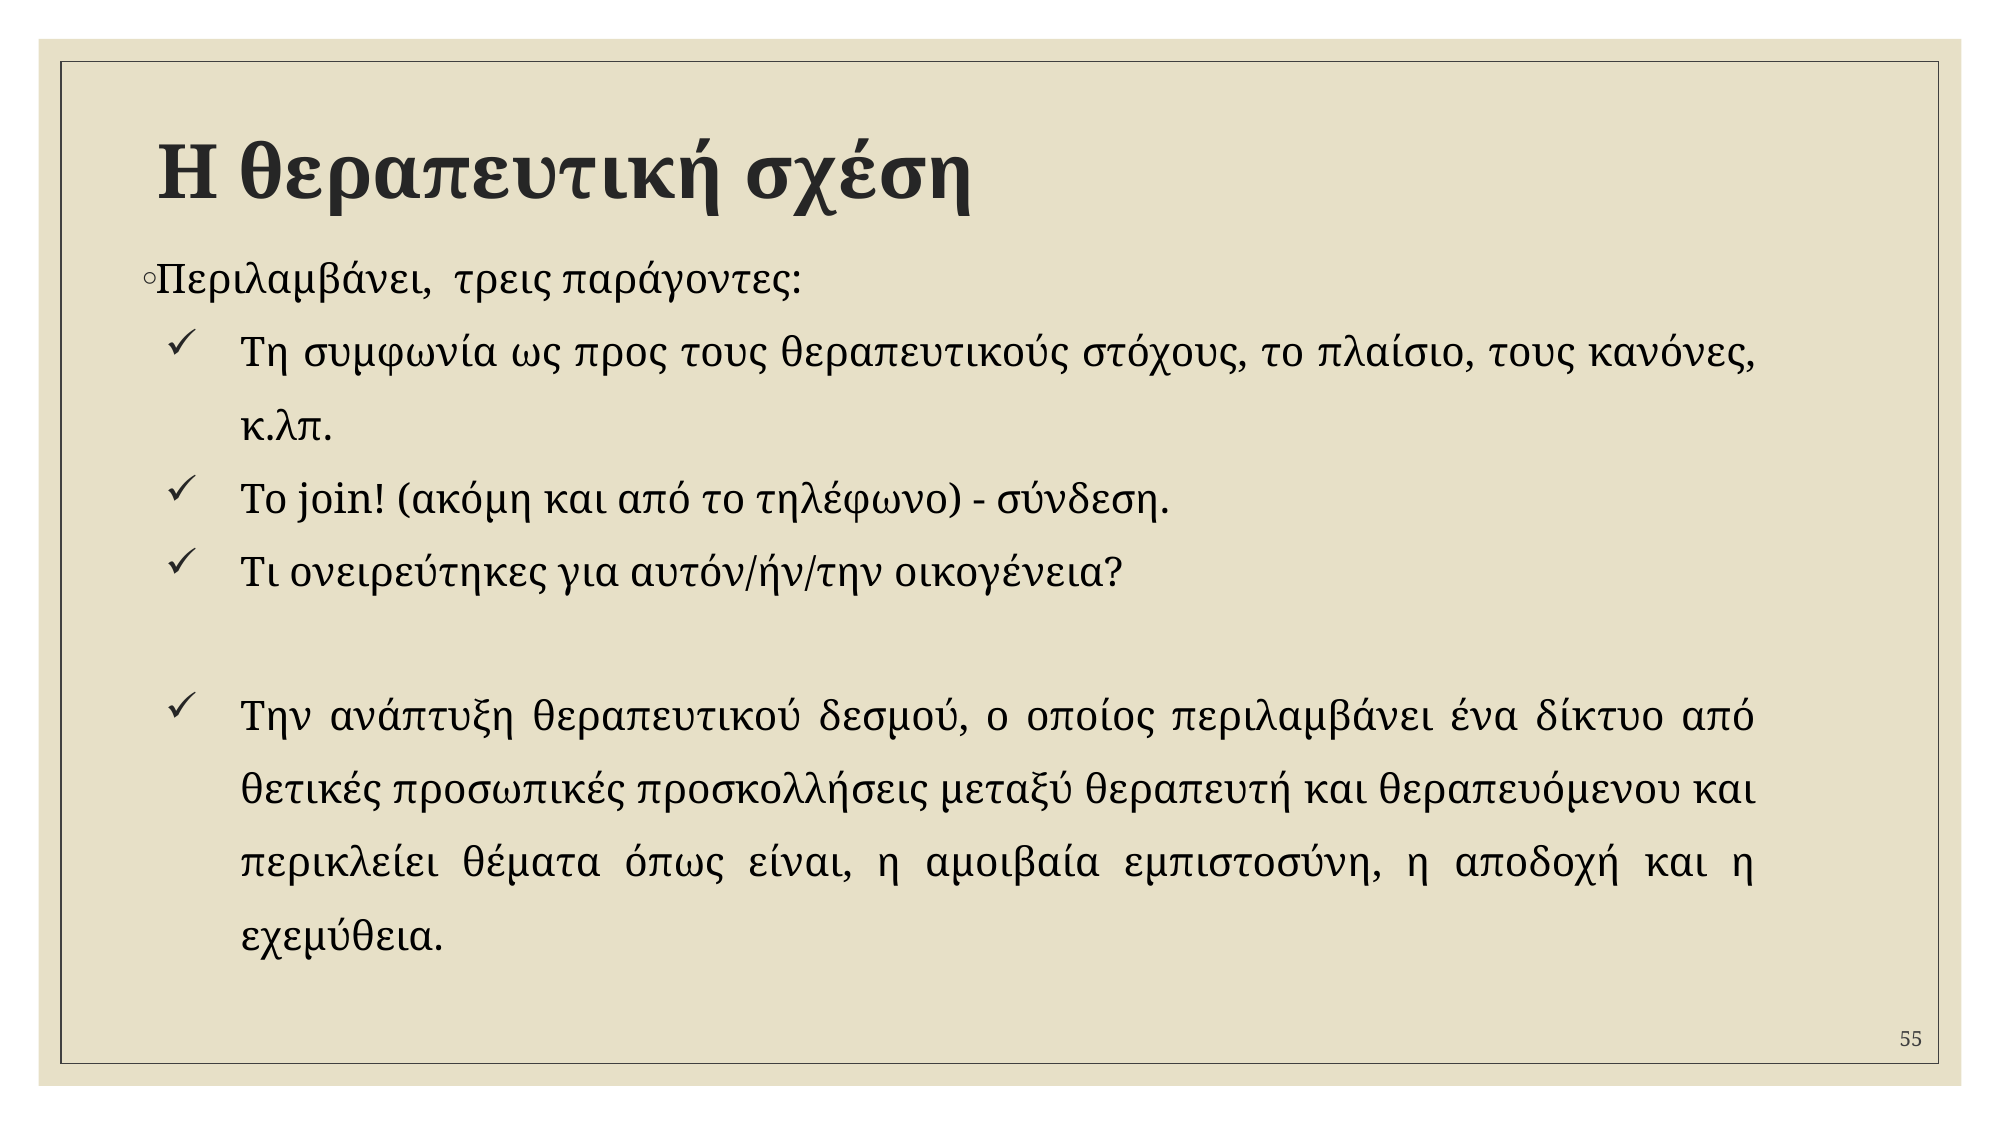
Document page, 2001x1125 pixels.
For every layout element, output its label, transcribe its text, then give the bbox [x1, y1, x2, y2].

slide_number 55 [1697, 1019, 1938, 1062]
title Η θεραπευτική σχέση [142, 84, 1793, 264]
list Περιλαμβάνει, τρεις παράγοντες: Τη συμφωνία ως προς τους θεραπευτικούς στόχους, το πλαίσιο, τους κανόνες, κ.λπ. Το join! (ακόμη και από το τηλέφωνο) - σύνδεση. Τι ονειρεύτηκες για αυτόν/ήν/την οικογένεια? Την ανάπτυξη θεραπευτικού δεσμού, ο οποίος περιλαμβάνει ένα δίκτυο από θετικές προσωπικές προσκολλήσεις μεταξύ θεραπευτή και θεραπευόμενου και περικλείει θέματα όπως είναι, η αμοιβαία εμπιστοσύνη, η αποδοχή και η εχεμύθεια. [122, 221, 1773, 1020]
